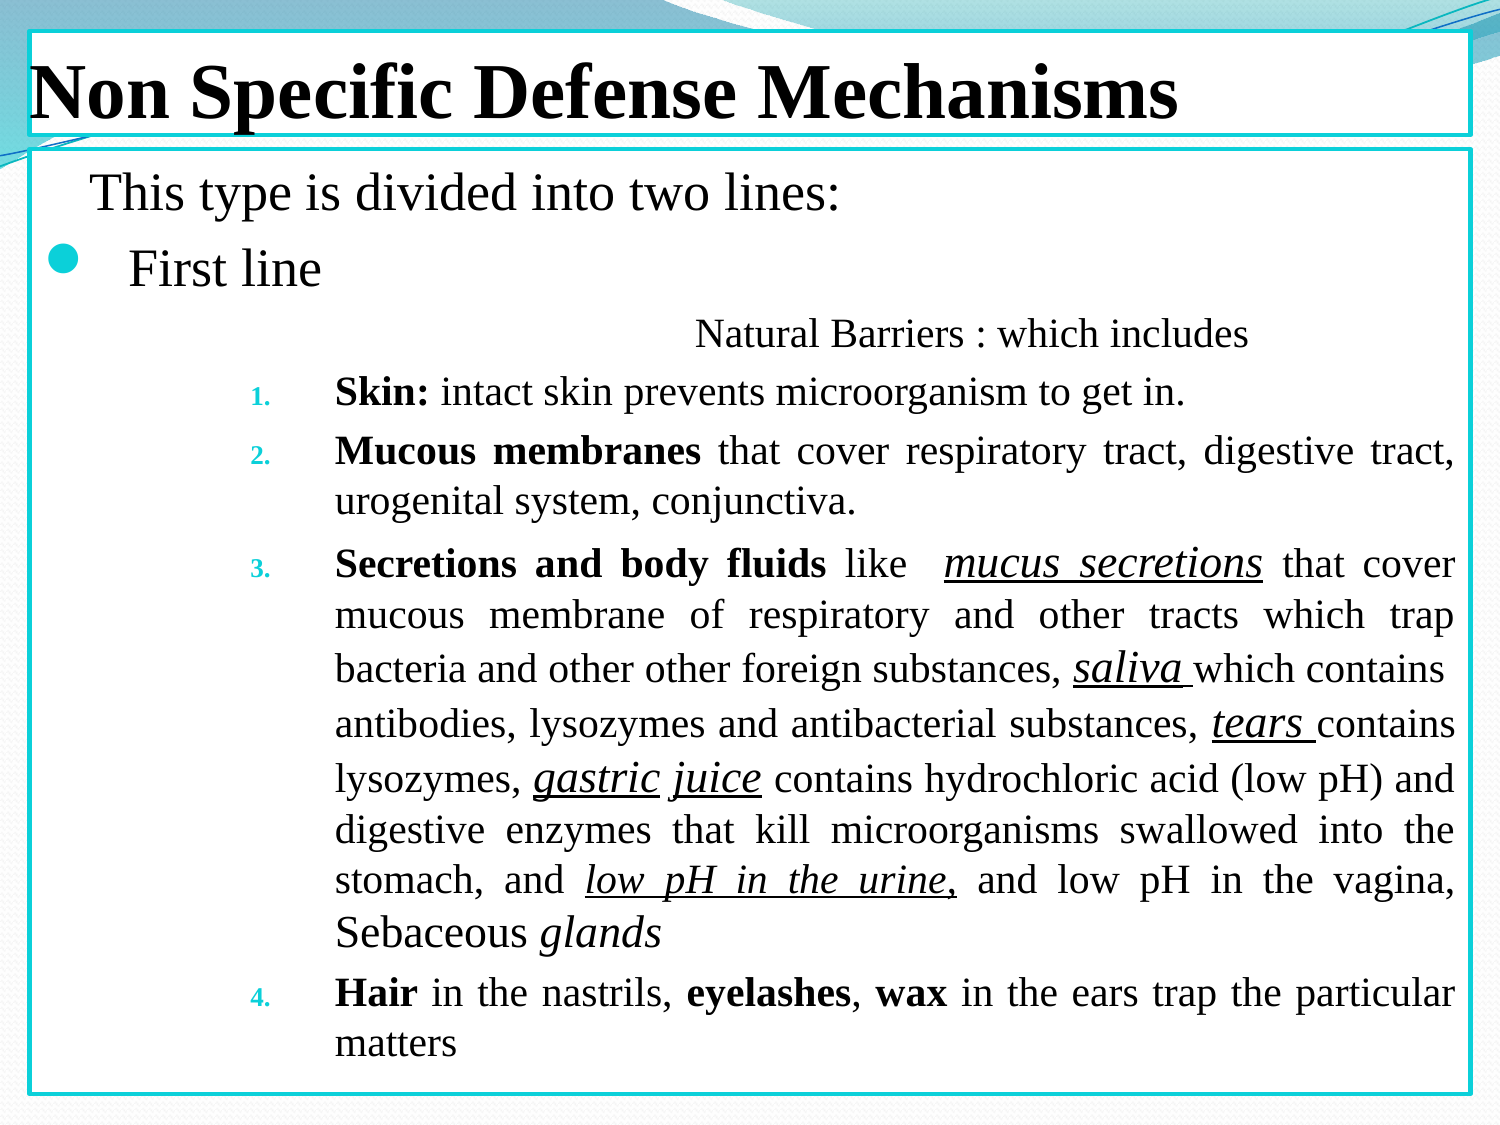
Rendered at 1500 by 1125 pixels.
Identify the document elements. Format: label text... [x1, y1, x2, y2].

title Non Specific Defense Mechanisms [27, 29, 1473, 137]
list This type is divided into two lines: First line Natural Barriers : which includes Skin: intact skin prevents microorganism to get in. Mucous membranes that cover respiratory tract, digestive tract, urogenital system, conjunctiva. Secretions and body fluids like mucus secretions that cover mucous membrane of respiratory and other tracts which trap bacteria and other other foreign substances, saliva which contains antibodies, lysozymes and antibacterial substances, tears contains lysozymes, gastric juice contains hydrochloric acid (low pH) and digestive enzymes that kill microorganisms swallowed into the stomach, and low pH in the urine, and low pH in the vagina, Sebaceous glands Hair in the nastrils, eyelashes, wax in the ears trap the particular matters [27, 147, 1473, 1096]
